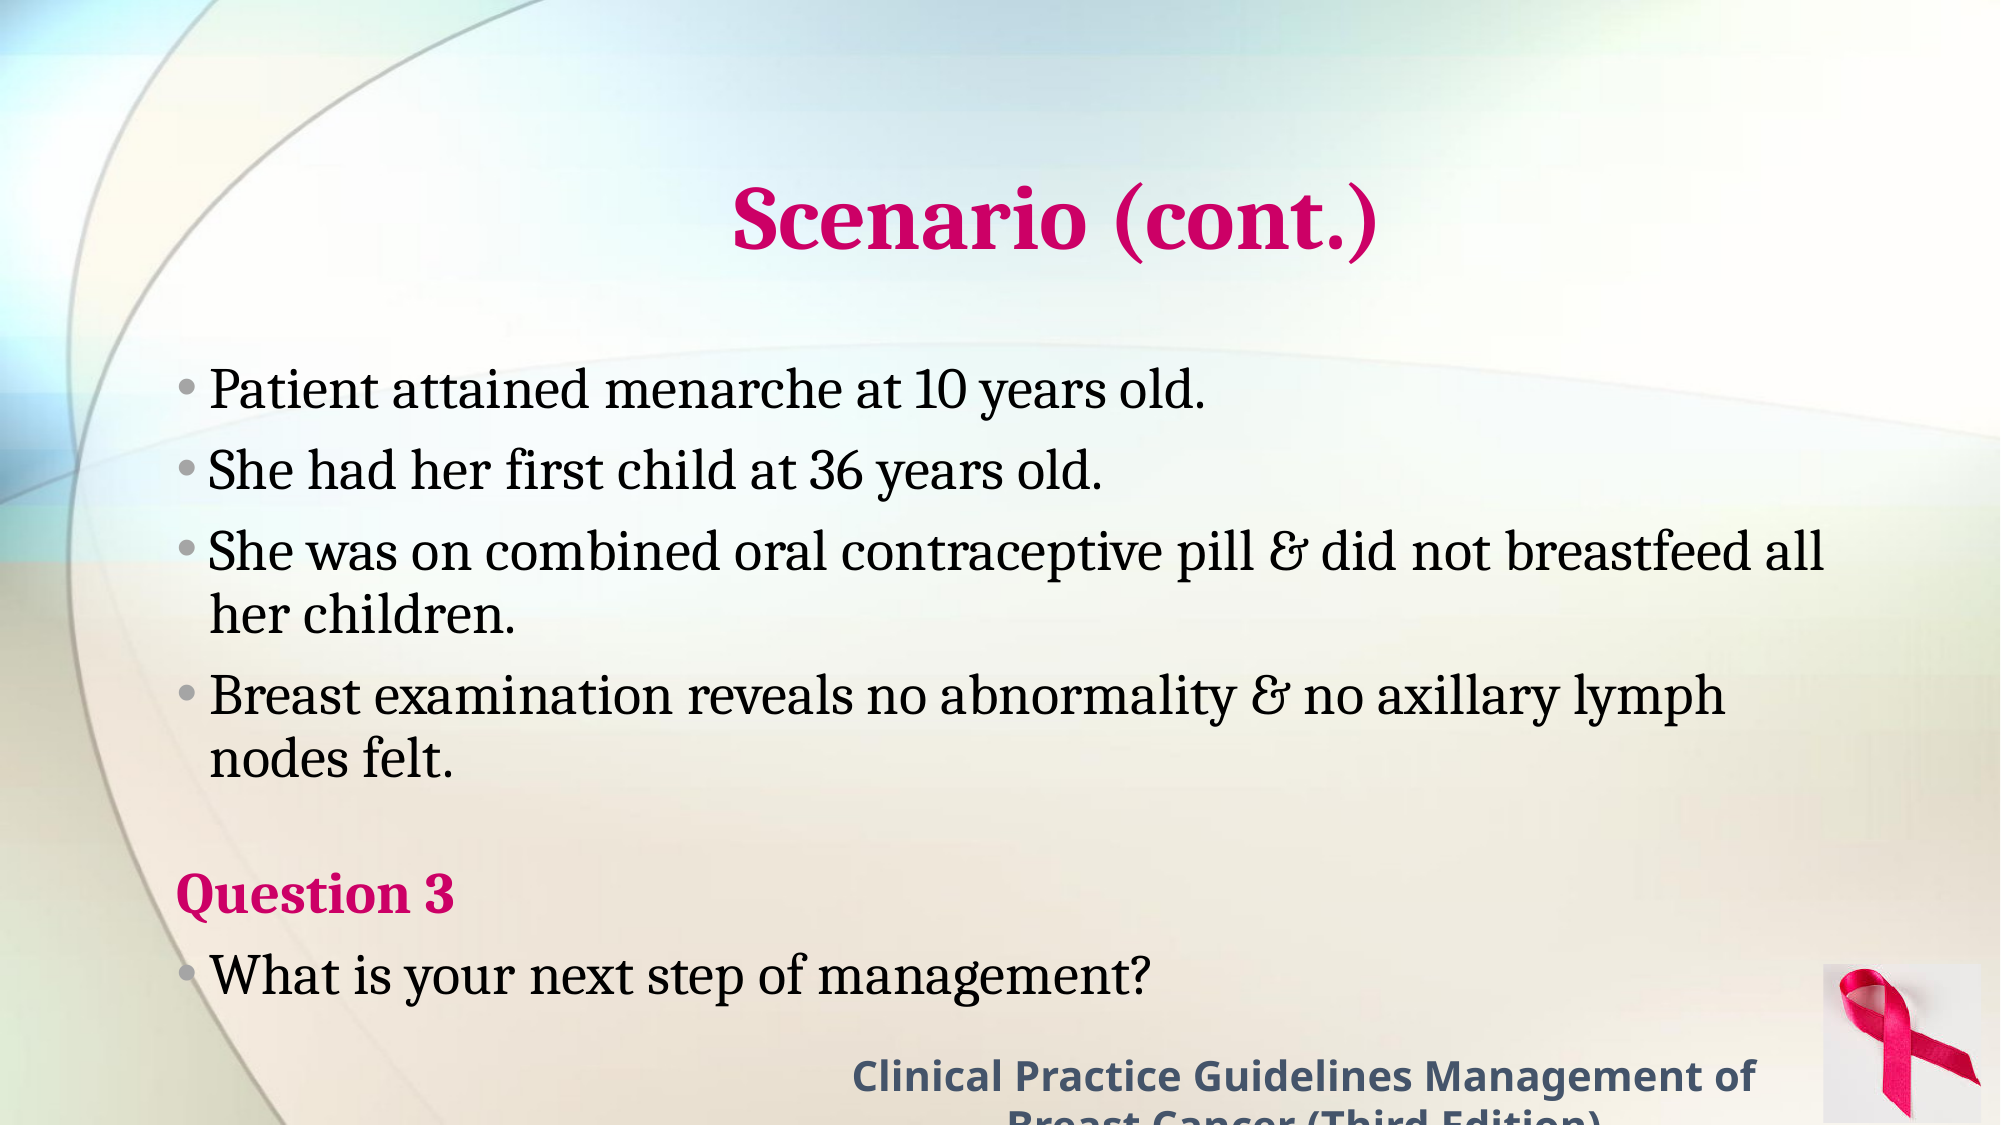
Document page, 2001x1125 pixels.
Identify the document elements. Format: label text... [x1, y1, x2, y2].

title Scenario (cont.) [318, 104, 1801, 323]
picture [0, 0, 2001, 1125]
list Patient attained menarche at 10 years old. She had her first child at 36 years old. She was on combined oral contraceptive pill & did not breastfeed all her children. Breast examination reveals no abnormality & no axillary lymph nodes felt. Question 3 What is your next step of management? [161, 350, 1880, 1018]
text_box Clinical Practice Guidelines Management of Breast Cancer (Third Edition) [788, 1042, 1820, 1125]
